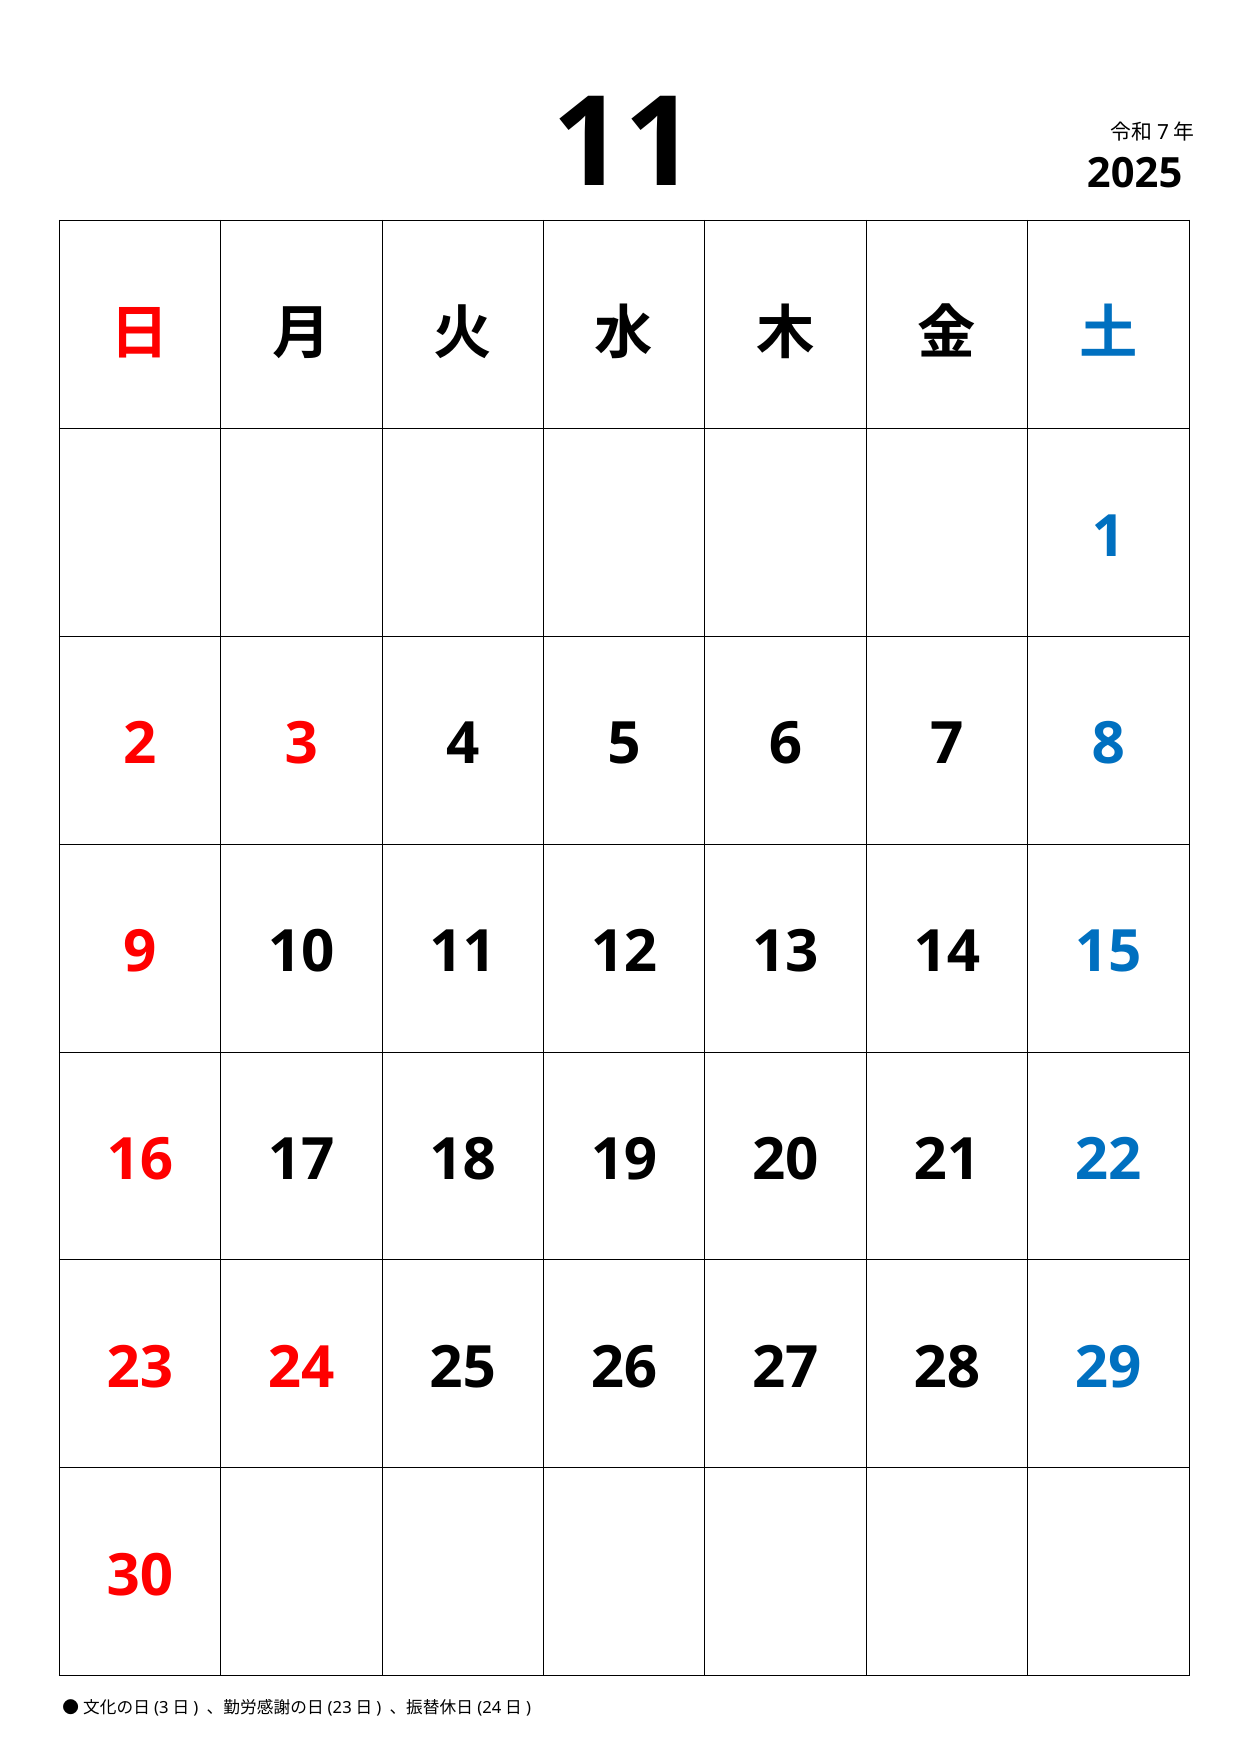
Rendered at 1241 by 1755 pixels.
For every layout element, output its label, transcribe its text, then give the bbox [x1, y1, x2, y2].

table_cell 21 [867, 1053, 1027, 1259]
table_cell 6 [705, 637, 866, 844]
table_cell [221, 429, 382, 636]
table_cell [60, 429, 220, 636]
table_cell 11 [383, 845, 543, 1052]
table_cell 17 [221, 1053, 382, 1259]
text_box 2025 [1072, 138, 1198, 204]
table_header 月 [221, 221, 382, 428]
table_cell 26 [544, 1260, 704, 1467]
table_cell 28 [867, 1260, 1027, 1467]
table_header 土 [1028, 221, 1189, 428]
table_cell [867, 1468, 1027, 1675]
table_cell [705, 429, 866, 636]
table_header 木 [705, 221, 866, 428]
table_cell 12 [544, 845, 704, 1052]
table_cell 18 [383, 1053, 543, 1259]
table_cell 24 [221, 1260, 382, 1467]
table_cell 9 [60, 845, 220, 1052]
table_cell 2 [60, 637, 220, 844]
table_cell 5 [544, 637, 704, 844]
table_cell 15 [1028, 845, 1189, 1052]
table_cell [544, 1468, 704, 1675]
table_cell 13 [705, 845, 866, 1052]
table_cell [1028, 1468, 1189, 1675]
text_box 令和7年 [1095, 110, 1210, 151]
table_header 日 [60, 221, 220, 428]
table_cell [221, 1468, 382, 1675]
table_cell 7 [867, 637, 1027, 844]
table_cell [544, 429, 704, 636]
table_cell 29 [1028, 1260, 1189, 1467]
table_cell 3 [221, 637, 382, 844]
table_cell 14 [867, 845, 1027, 1052]
table_cell 22 [1028, 1053, 1189, 1259]
table_cell 20 [705, 1053, 866, 1259]
table_header 水 [544, 221, 704, 428]
table_cell 19 [544, 1053, 704, 1259]
table_cell 30 [60, 1468, 220, 1675]
table_cell 23 [60, 1260, 220, 1467]
table_cell 25 [383, 1260, 543, 1467]
table_cell [383, 1468, 543, 1675]
table_cell 4 [383, 637, 543, 844]
table_cell 27 [705, 1260, 866, 1467]
table_header 火 [383, 221, 543, 428]
table_header 金 [867, 221, 1027, 428]
table_cell 8 [1028, 637, 1189, 844]
text_box 11 [537, 53, 711, 219]
table_cell 16 [60, 1053, 220, 1259]
text_box ●文化の日(3日) 、勤労感謝の日(23日) 、振替休日(24日) [47, 1689, 546, 1725]
table_cell [705, 1468, 866, 1675]
table_cell [867, 429, 1027, 636]
table_cell [383, 429, 543, 636]
table_cell 10 [221, 845, 382, 1052]
table_cell 1 [1028, 429, 1189, 636]
